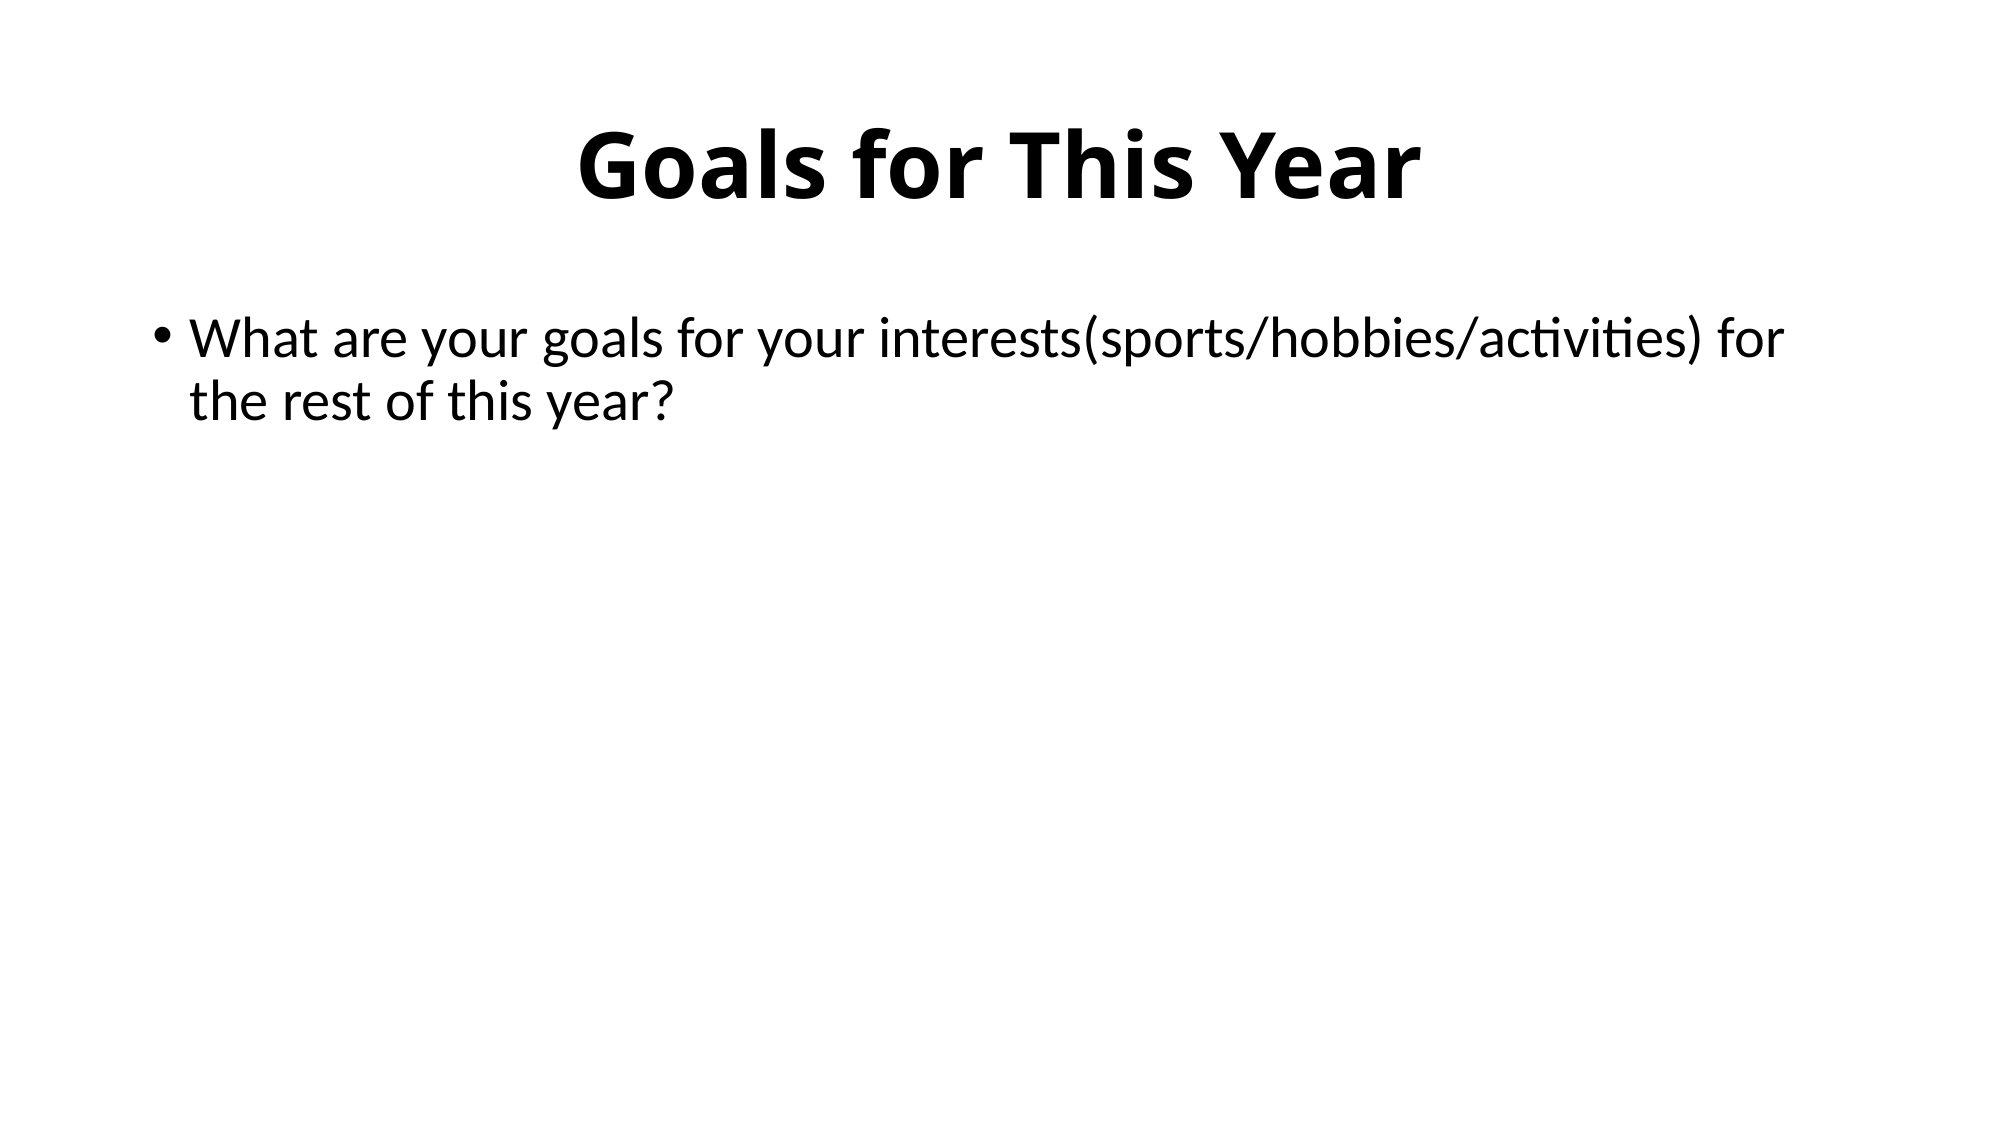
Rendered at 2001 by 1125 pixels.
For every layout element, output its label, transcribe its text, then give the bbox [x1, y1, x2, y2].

list What are your goals for your interests(sports/hobbies/activities) for the rest of this year? [137, 299, 1863, 1014]
title Goals for This Year [137, 59, 1863, 278]
